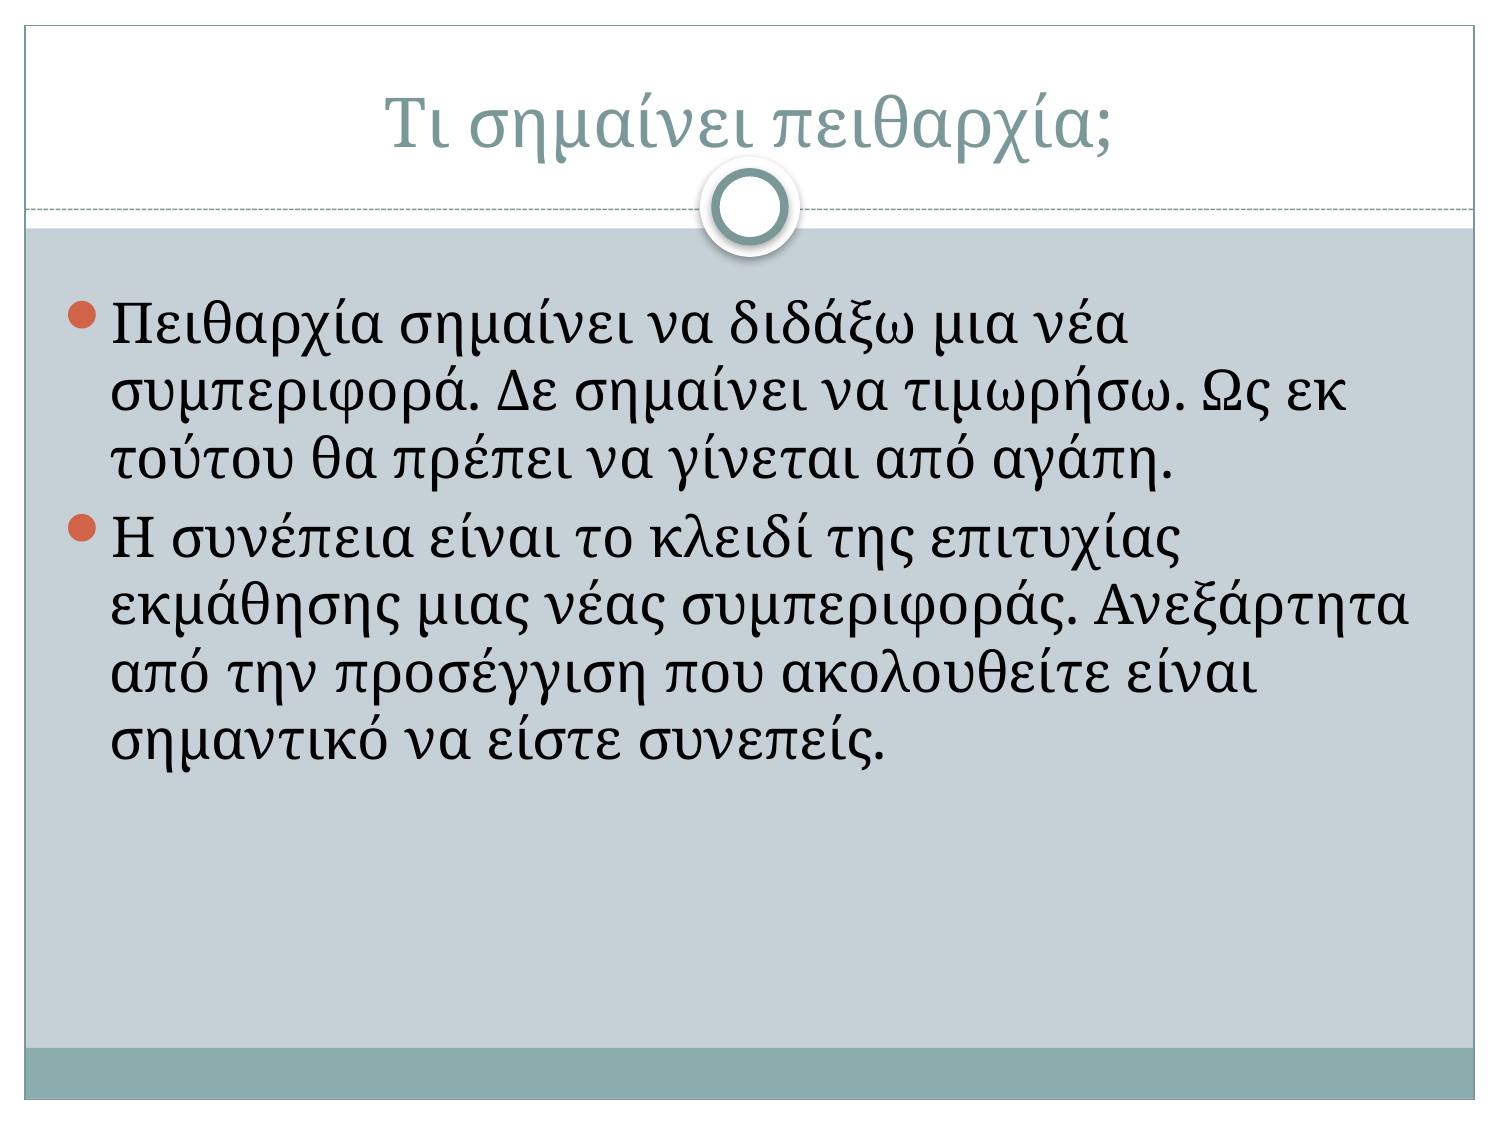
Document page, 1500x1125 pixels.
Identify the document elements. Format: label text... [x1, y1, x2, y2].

list Πειθαρχία σημαίνει να διδάξω μια νέα συμπεριφορά. Δε σημαίνει να τιμωρήσω. Ως εκ τούτου θα πρέπει να γίνεται από αγάπη. Η συνέπεια είναι το κλειδί της επιτυχίας εκμάθησης μιας νέας συμπεριφοράς. Ανεξάρτητα από την προσέγγιση που ακολουθείτε είναι σημαντικό να είστε συνεπείς. [49, 279, 1445, 1001]
title Τι σημαίνει πειθαρχία; [75, 45, 1425, 169]
